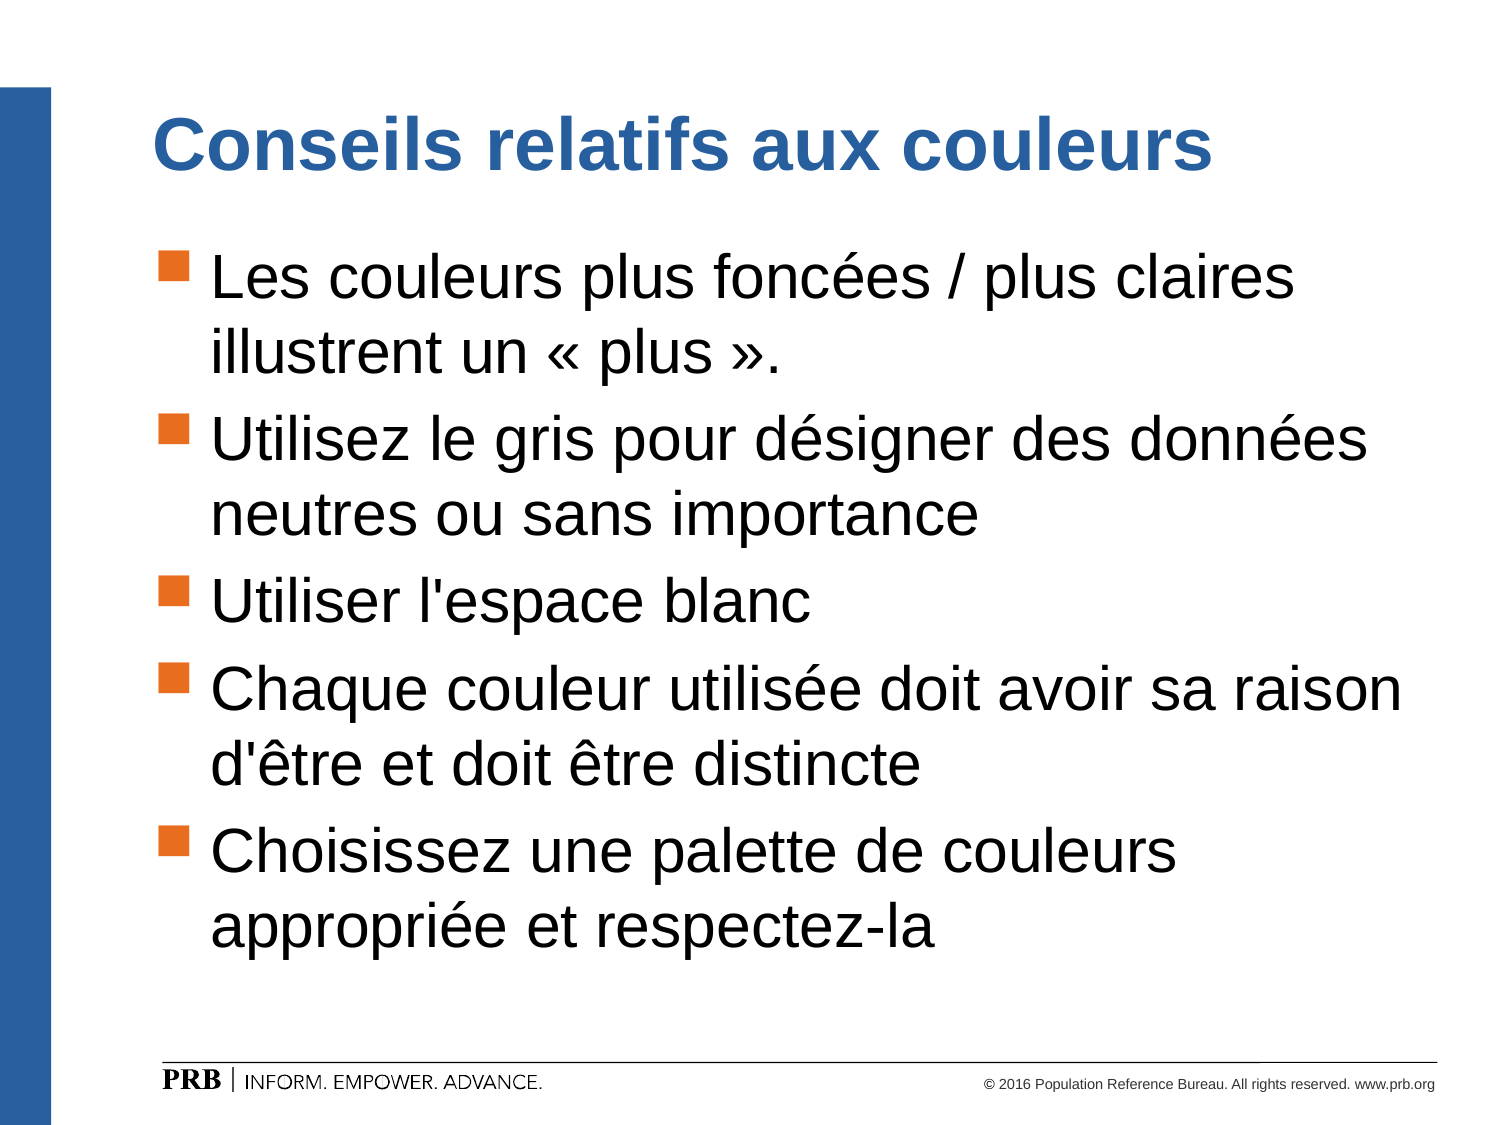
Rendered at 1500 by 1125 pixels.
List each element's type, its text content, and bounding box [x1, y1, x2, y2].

title Conseils relatifs aux couleurs [137, 87, 1407, 250]
list Les couleurs plus foncées / plus claires illustrent un « plus ». Utilisez le gris pour désigner des données neutres ou sans importance Utiliser l'espace blanc Chaque couleur utilisée doit avoir sa raison d'être et doit être distincte Choisissez une palette de couleurs appropriée et respectez-la [139, 228, 1469, 1038]
